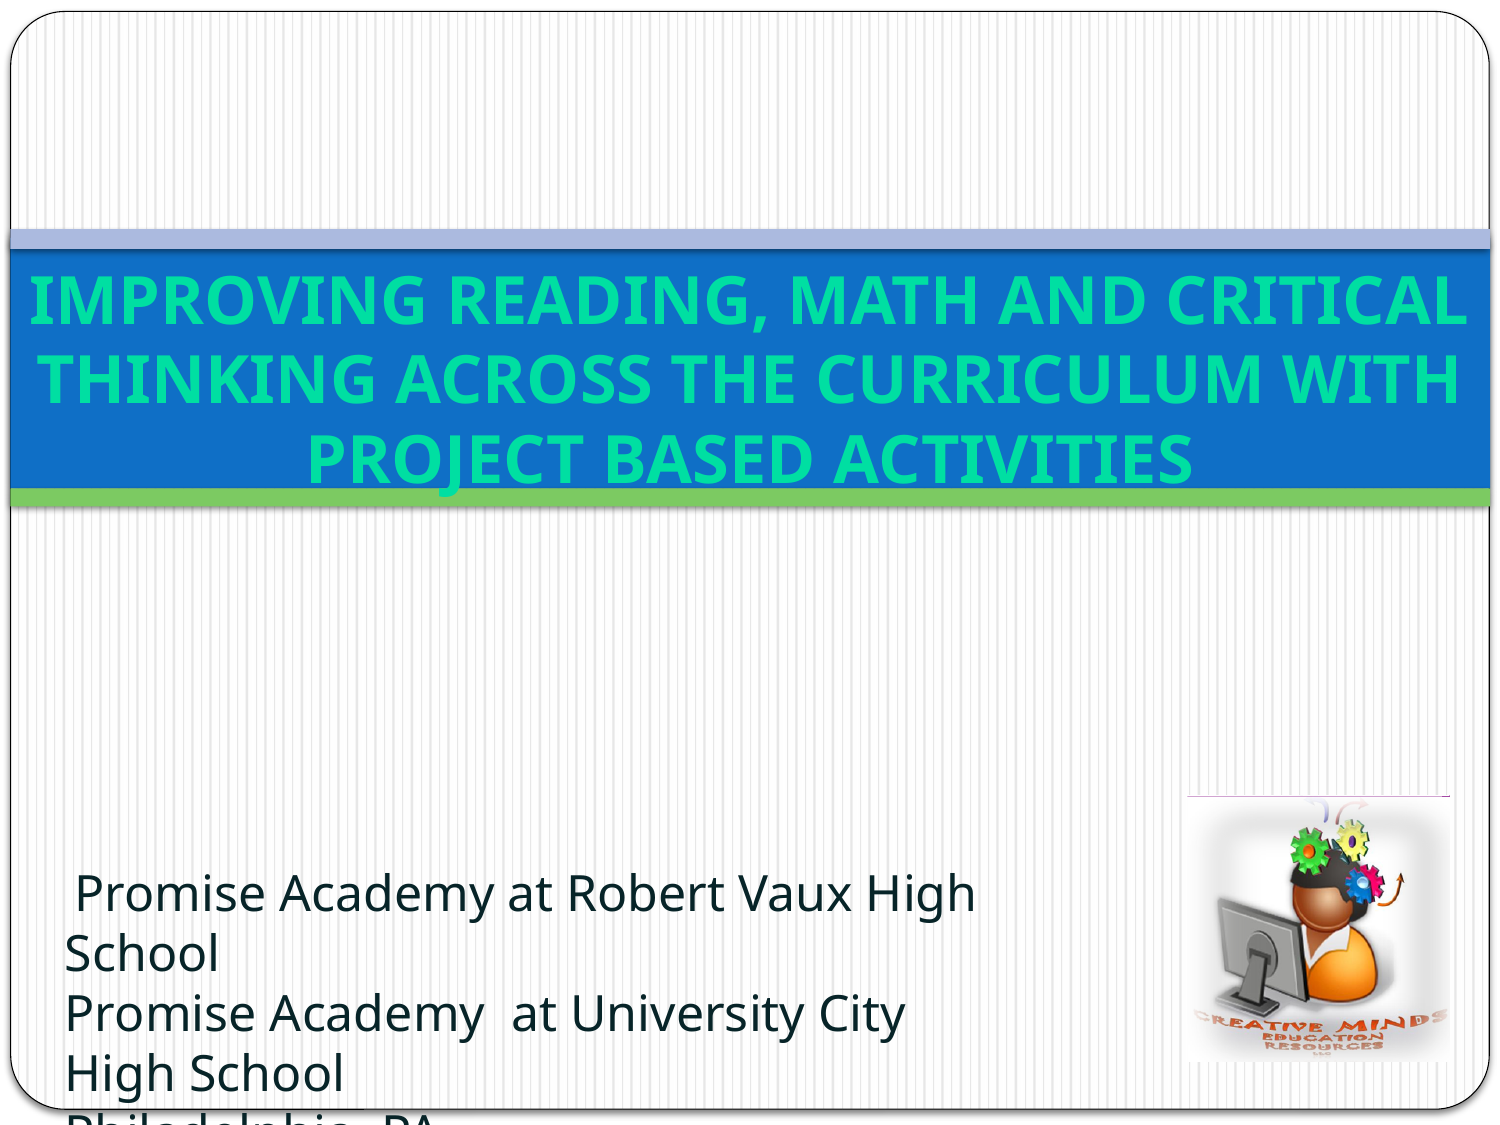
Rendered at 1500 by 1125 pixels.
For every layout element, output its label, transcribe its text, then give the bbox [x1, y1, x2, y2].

text_box Improving Reading, Math and critical thinking across the curriculum with project based activities [0, 249, 1500, 505]
picture [1187, 795, 1451, 1062]
text_box Promise Academy at Robert Vaux High School Promise Academy at University City High School Philadelphia, PA [49, 853, 1013, 1125]
